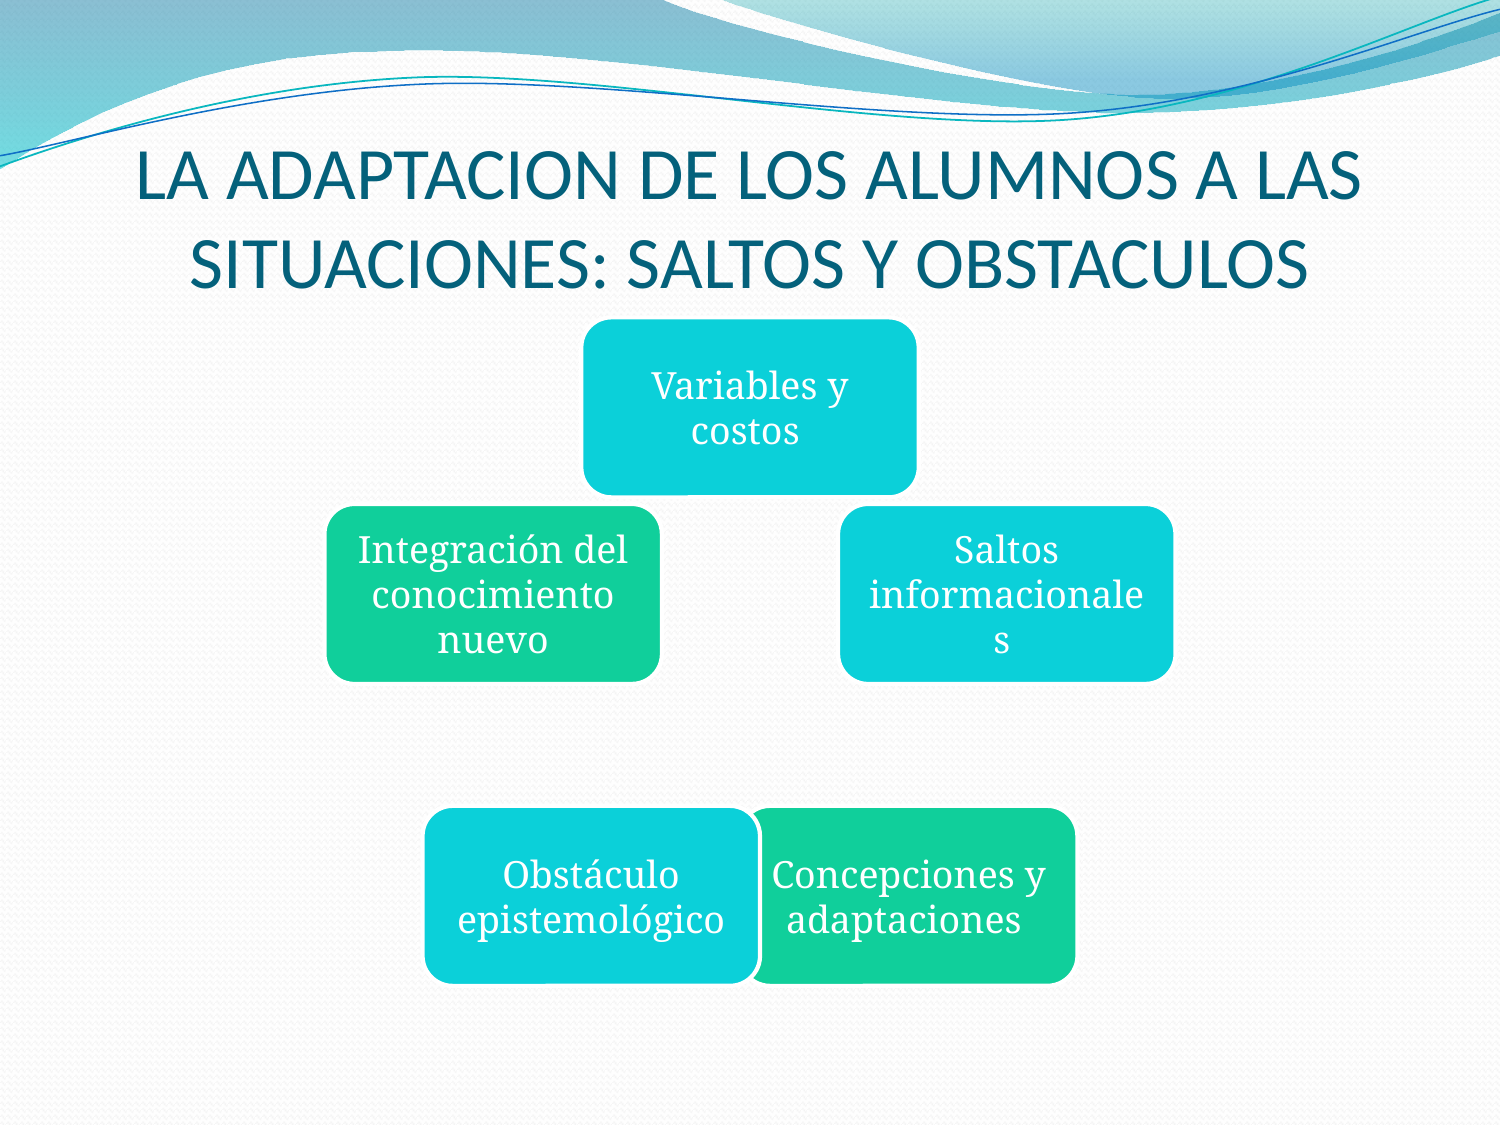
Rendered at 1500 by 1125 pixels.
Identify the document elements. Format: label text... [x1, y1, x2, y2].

title LA ADAPTACION DE LOS ALUMNOS A LAS SITUACIONES: SALTOS Y OBSTACULOS [75, 115, 1425, 303]
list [74, 317, 1426, 1038]
